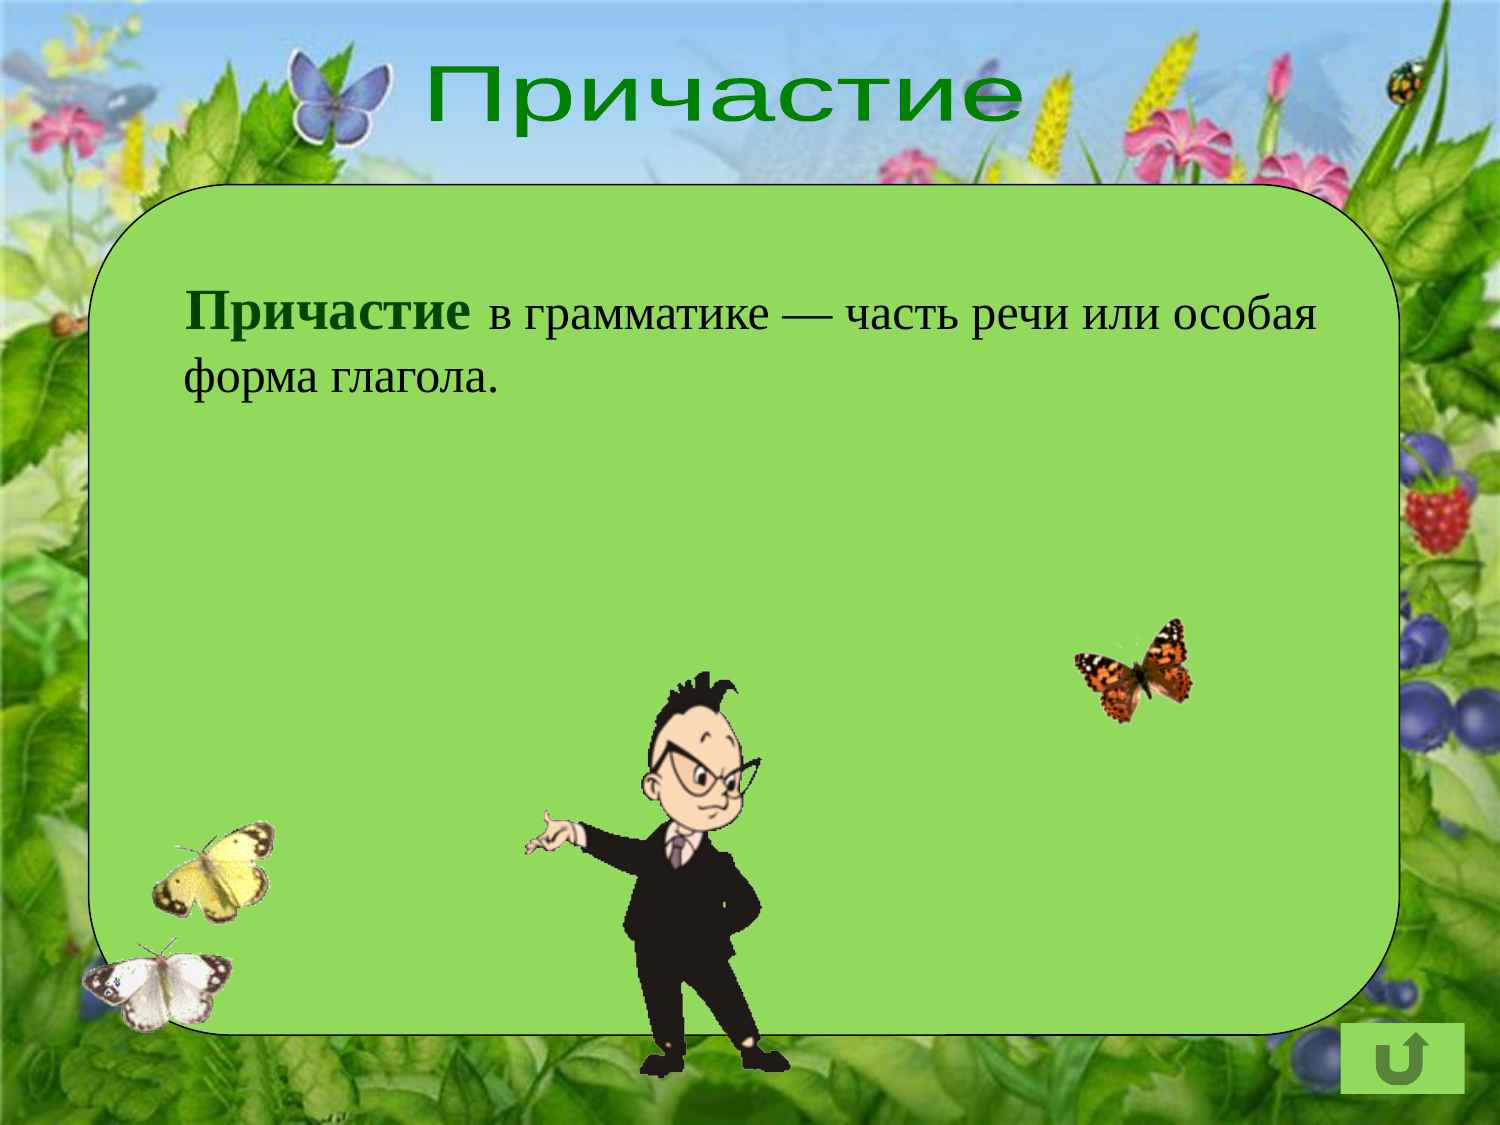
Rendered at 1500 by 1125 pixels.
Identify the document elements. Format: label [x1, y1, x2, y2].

text_box [0, 0, 1500, 75]
picture [0, 75, 1500, 1125]
text_box [1340, 1023, 1465, 1094]
picture [488, 75, 498, 120]
text_box [88, 184, 1400, 1036]
picture [431, 75, 442, 120]
